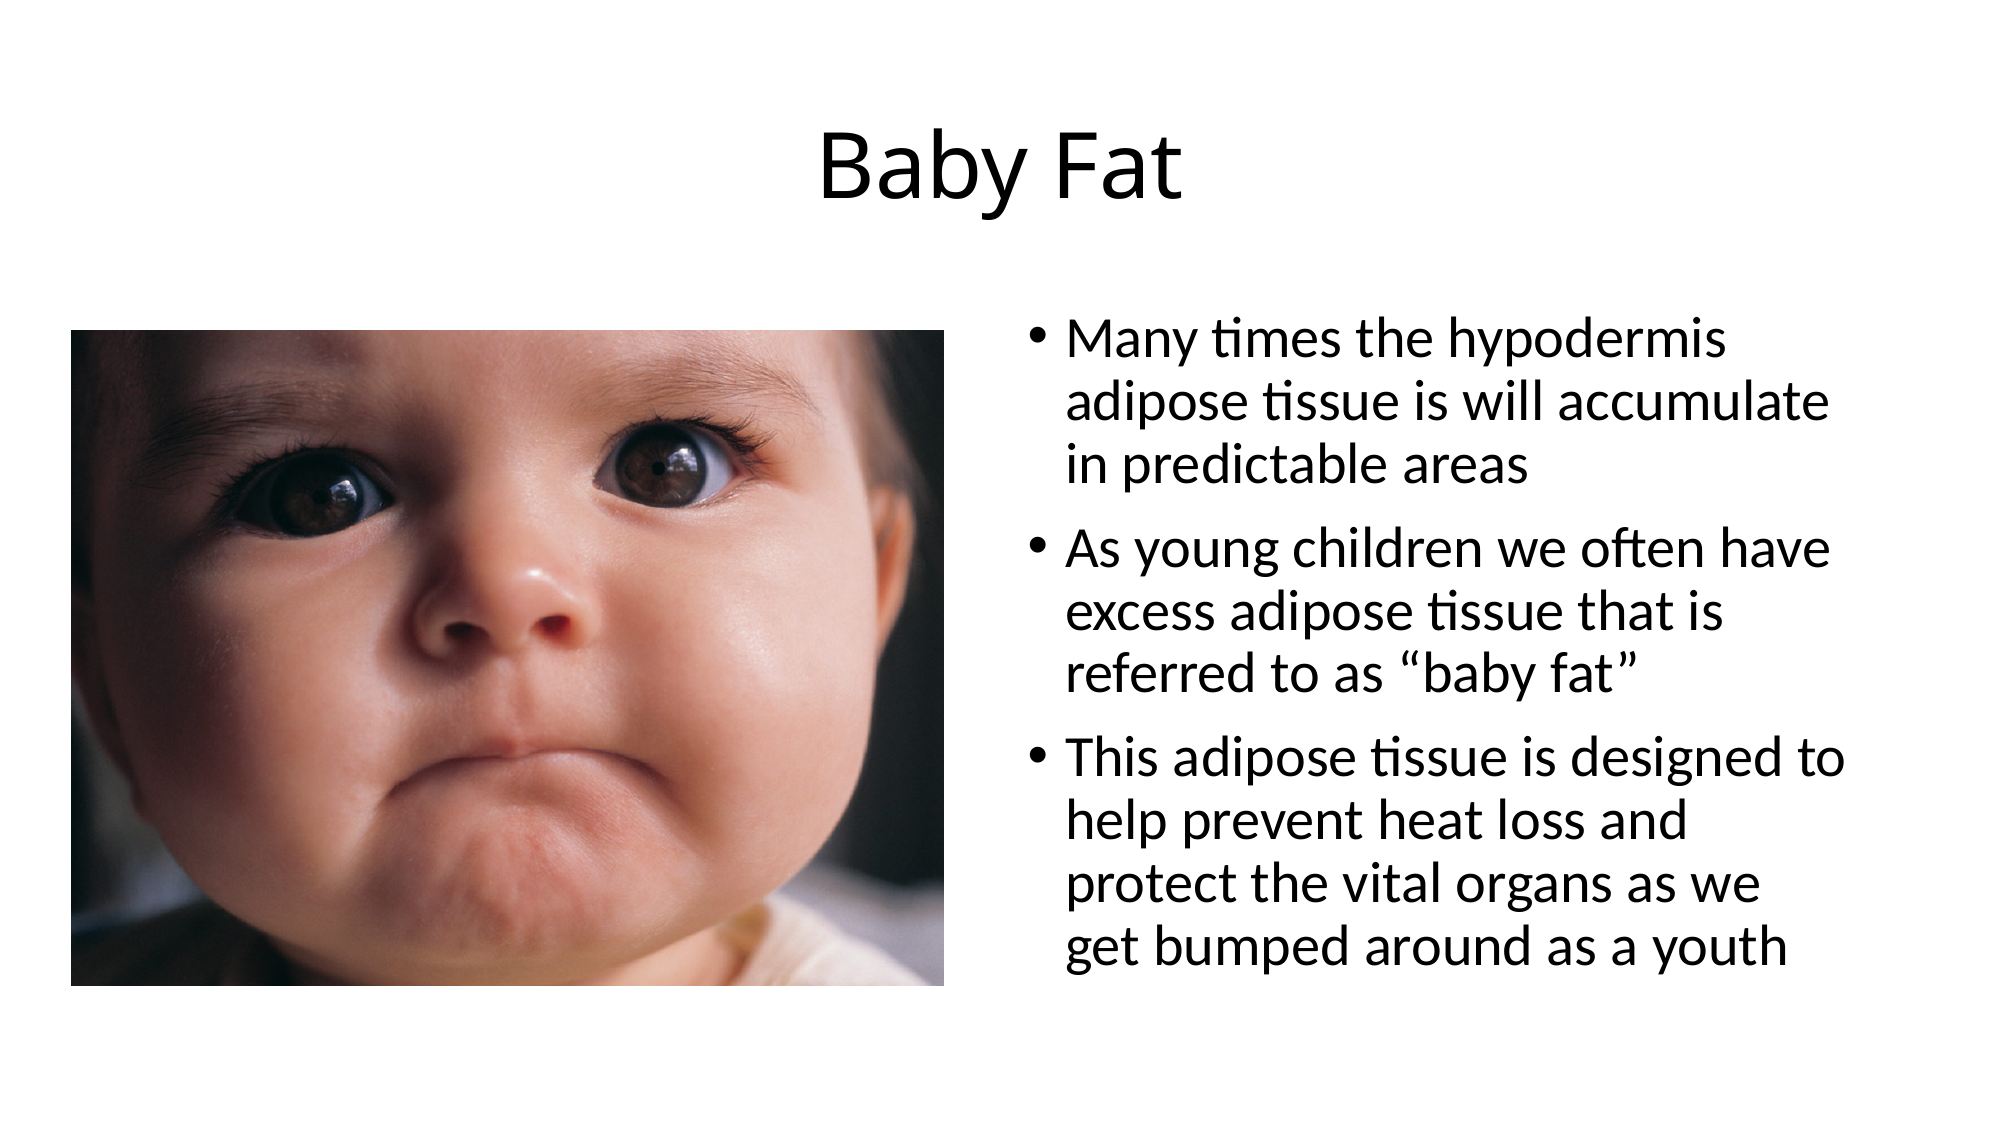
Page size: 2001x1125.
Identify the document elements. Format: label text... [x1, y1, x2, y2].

picture [71, 330, 944, 986]
title Baby Fat [137, 59, 1863, 278]
list Many times the hypodermis adipose tissue is will accumulate in predictable areas As young children we often have excess adipose tissue that is referred to as “baby fat” This adipose tissue is designed to help prevent heat loss and protect the vital organs as we get bumped around as a youth [1012, 299, 1863, 1014]
